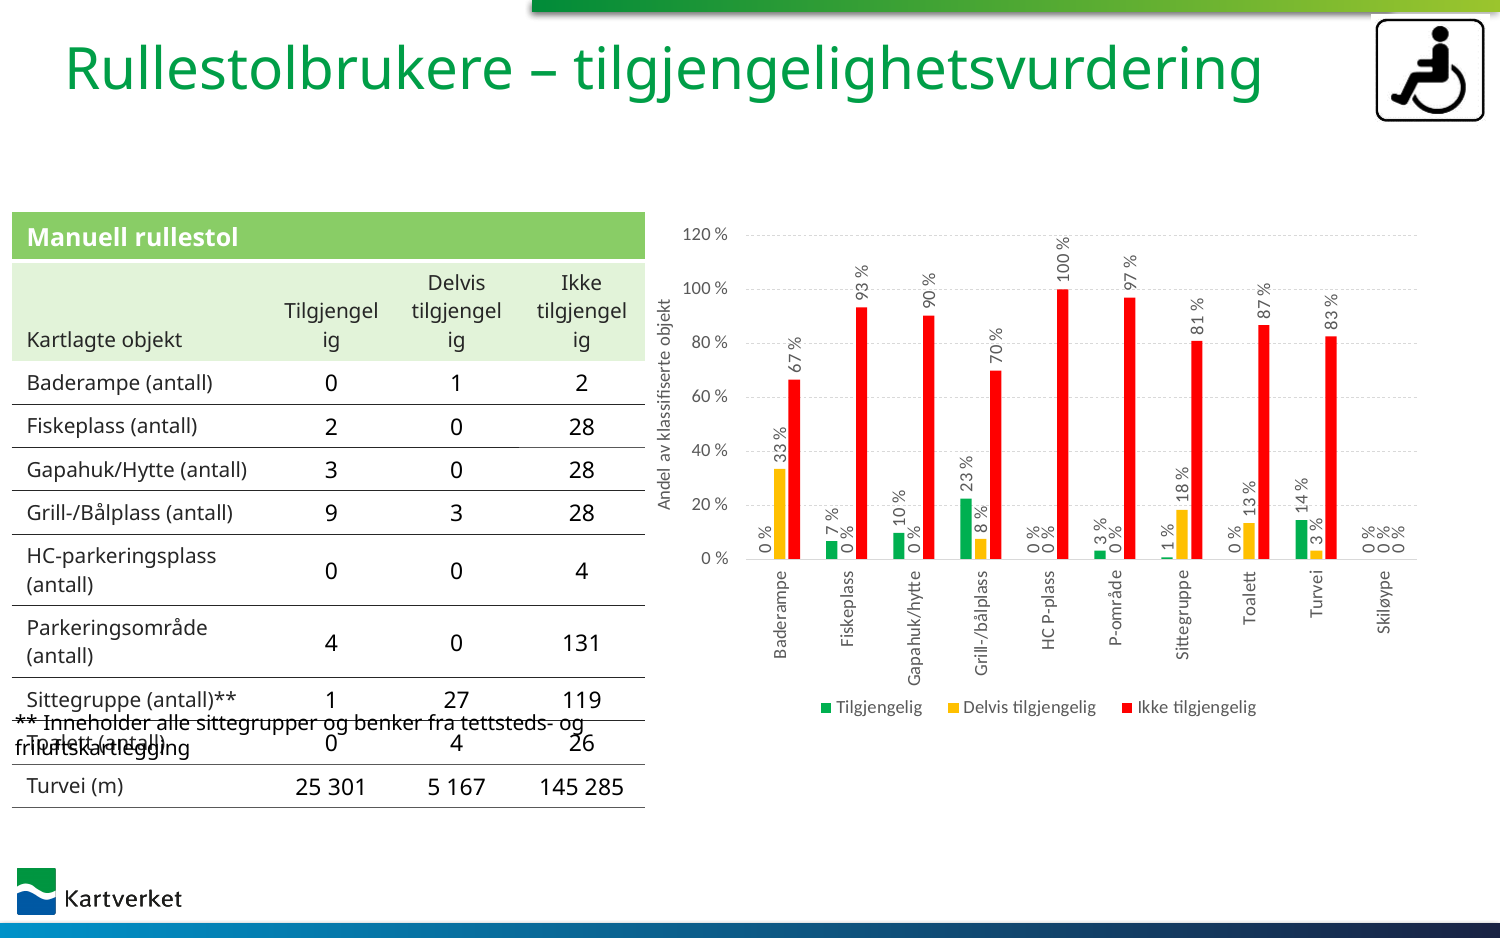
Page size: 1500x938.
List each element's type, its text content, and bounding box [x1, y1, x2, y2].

table_cell 3 [394, 491, 519, 534]
table_cell 28 [519, 491, 638, 534]
table_cell Turvei (m) [12, 768, 269, 807]
table_cell Tilgjengelig [269, 263, 394, 361]
table_cell 1 [394, 361, 519, 404]
table_cell 28 [519, 448, 638, 490]
picture [1371, 13, 1491, 127]
text_box ** Inneholder alle sittegrupper og benker fra tettsteds- og friluftskartlegging [0, 702, 745, 768]
table_cell 3 [269, 448, 394, 490]
table_cell Grill-/Bålplass (antall) [12, 491, 269, 534]
table_cell 27 [394, 678, 519, 702]
table_cell Gapahuk/Hytte (antall) [12, 448, 269, 490]
table_cell 0 [394, 606, 519, 677]
table_cell 145 285 [519, 768, 645, 807]
table_cell 0 [394, 535, 519, 605]
table_cell Baderampe (antall) [12, 361, 269, 404]
table_cell 4 [519, 535, 638, 605]
table_cell 0 [269, 535, 394, 605]
table_cell 0 [394, 405, 519, 447]
table_cell HC-parkeringsplass (antall) [12, 535, 269, 605]
table_header Manuell rullestol [12, 212, 645, 259]
table_cell 28 [519, 405, 638, 447]
table_cell Fiskeplass (antall) [12, 405, 269, 447]
picture [643, 218, 1427, 728]
table_cell Kartlagte objekt [12, 263, 269, 361]
table_cell Delvis tilgjengelig [394, 263, 519, 361]
table_cell 0 [269, 361, 394, 404]
table_cell 25 301 [269, 768, 394, 807]
table_cell 9 [269, 491, 394, 534]
table_cell 1 [269, 678, 394, 702]
table_cell Sittegruppe (antall)** [12, 678, 269, 702]
table_cell 2 [519, 361, 638, 404]
table_cell 0 [394, 448, 519, 490]
table_cell Parkeringsområde (antall) [12, 606, 269, 677]
table_cell 5 167 [394, 768, 519, 807]
table_cell Ikke tilgjengelig [519, 263, 638, 361]
text_box Rullestolbrukere – tilgjengelighetsvurdering [49, 12, 1372, 109]
table_cell 131 [519, 606, 638, 677]
table_cell 2 [269, 405, 394, 447]
table_cell 119 [519, 678, 638, 702]
table_cell 4 [269, 606, 394, 677]
